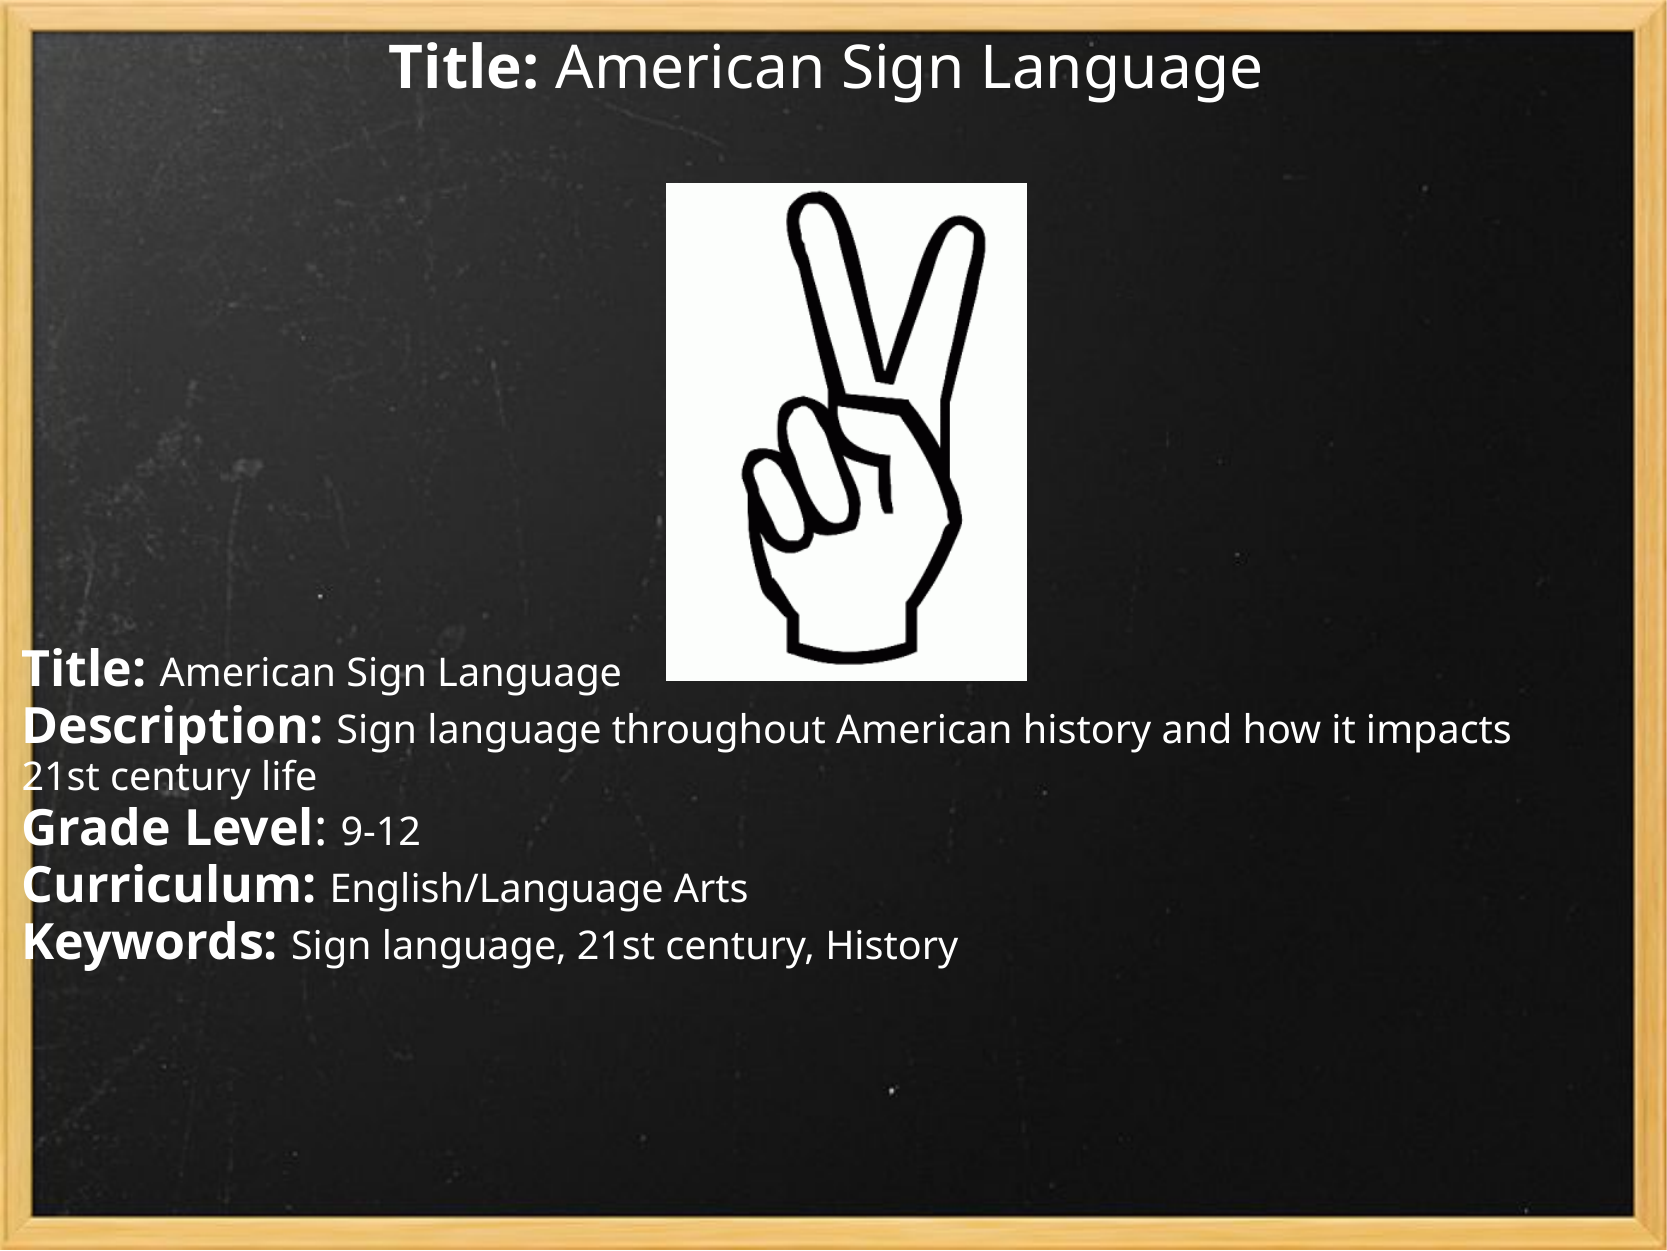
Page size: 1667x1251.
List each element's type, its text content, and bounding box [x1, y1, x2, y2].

picture [0, 0, 1667, 1250]
text_box Title: American Sign Language Title: American Sign Language Description: Sign language throughout American history and how it impacts 21st century life Grade Level: 9-12 Curriculum: English/Language Arts Keywords: Sign language, 21st century, History [21, 33, 1632, 971]
